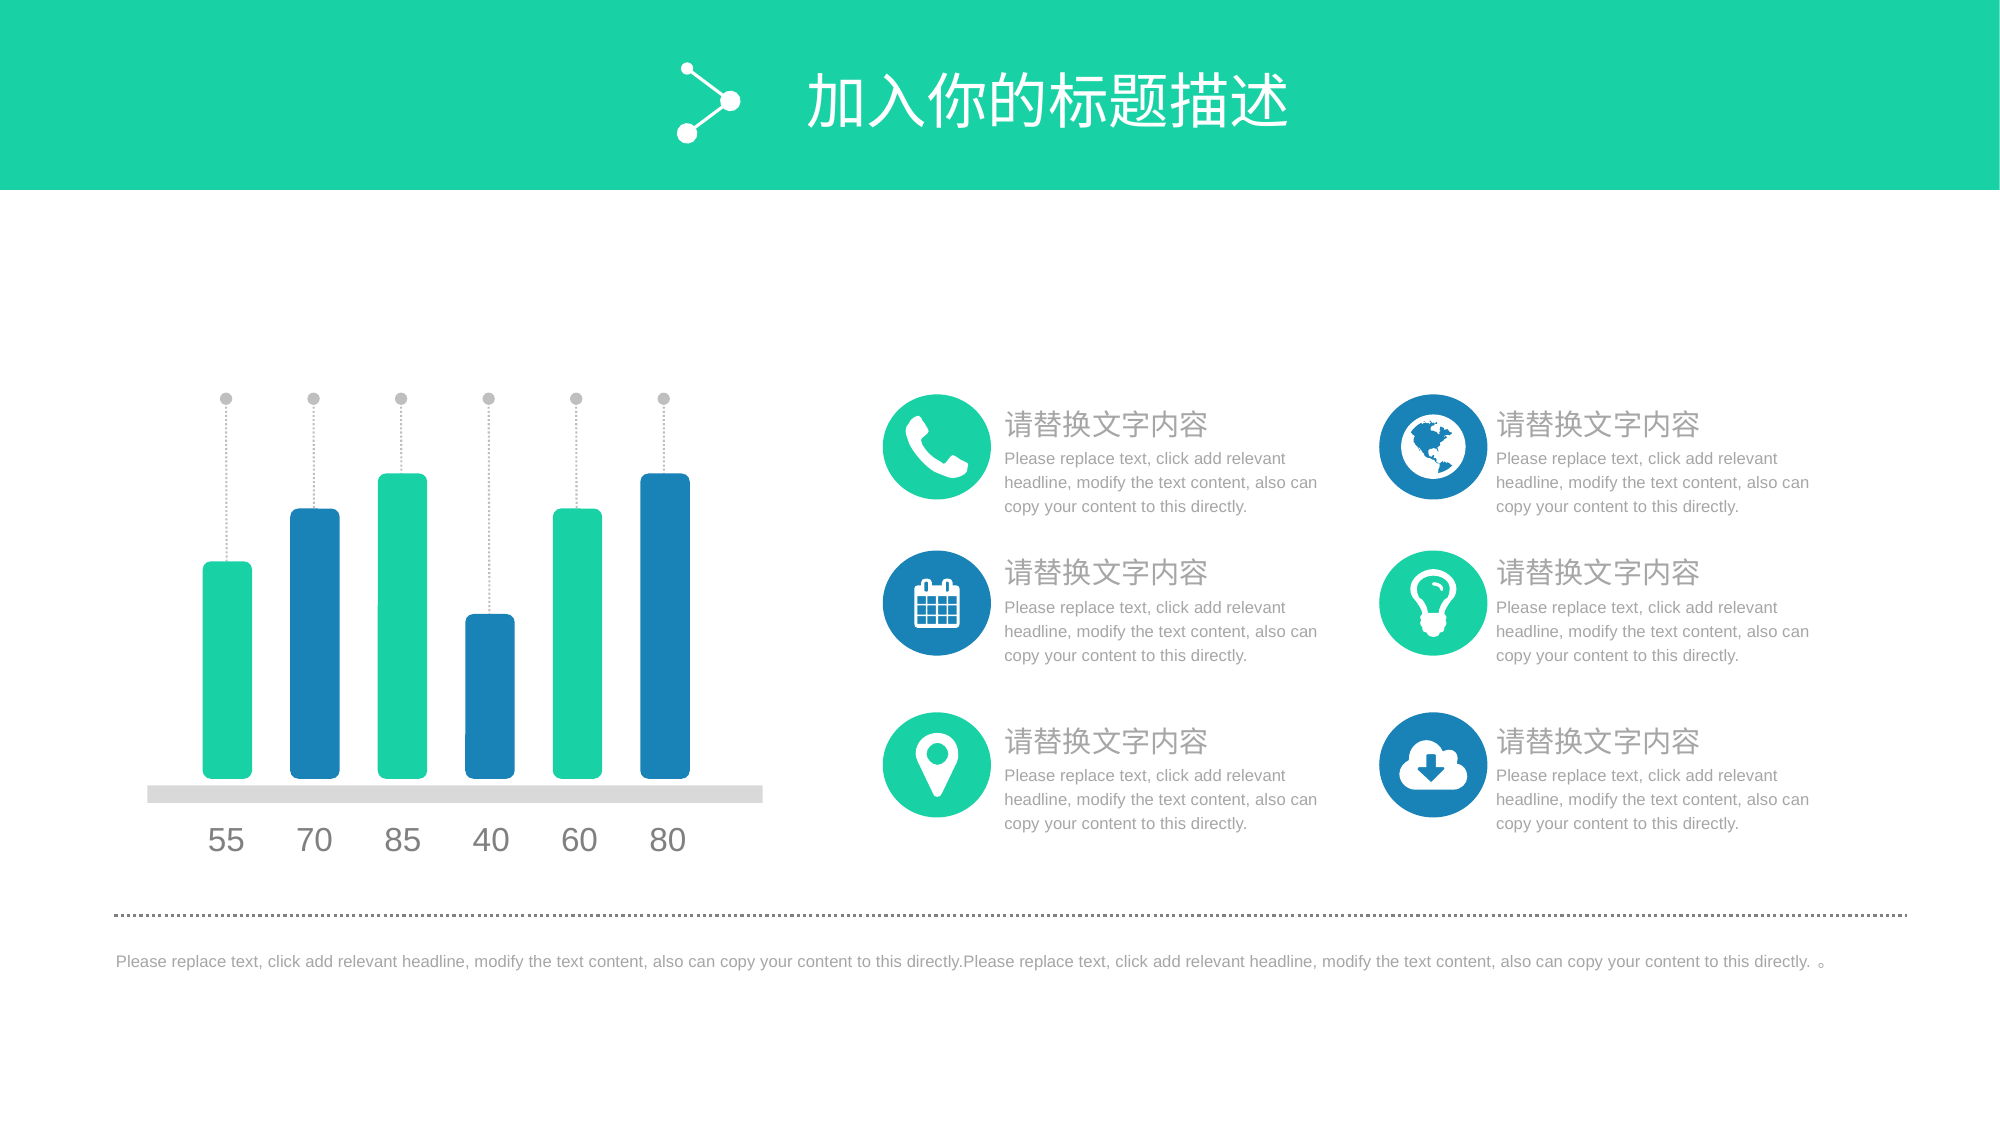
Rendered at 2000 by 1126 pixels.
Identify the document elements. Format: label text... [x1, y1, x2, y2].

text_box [0, 0, 2000, 190]
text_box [465, 398, 515, 779]
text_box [640, 398, 690, 779]
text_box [1004, 547, 1339, 663]
text_box Please replace text, click add relevant headline, modify the text content, also can copy your content to this directly.Please replace text, click add relevant headline, modify the text content, also can copy your content to this directly.。 [115, 946, 1906, 971]
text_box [1379, 712, 1488, 818]
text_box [202, 398, 253, 779]
text_box 80 [649, 809, 687, 858]
text_box 70 [295, 809, 334, 858]
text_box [1004, 399, 1348, 514]
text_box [1495, 716, 1830, 832]
text_box 40 [472, 809, 510, 858]
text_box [1379, 550, 1488, 656]
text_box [377, 398, 428, 779]
text_box 60 [560, 809, 599, 858]
text_box [146, 784, 764, 804]
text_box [552, 398, 603, 779]
text_box 85 [384, 809, 422, 858]
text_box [882, 712, 991, 818]
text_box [1004, 716, 1339, 832]
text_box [882, 550, 991, 656]
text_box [290, 398, 340, 779]
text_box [1379, 394, 1488, 500]
text_box 55 [207, 809, 245, 858]
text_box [882, 394, 991, 500]
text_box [1495, 399, 1830, 514]
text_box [1495, 547, 1830, 663]
